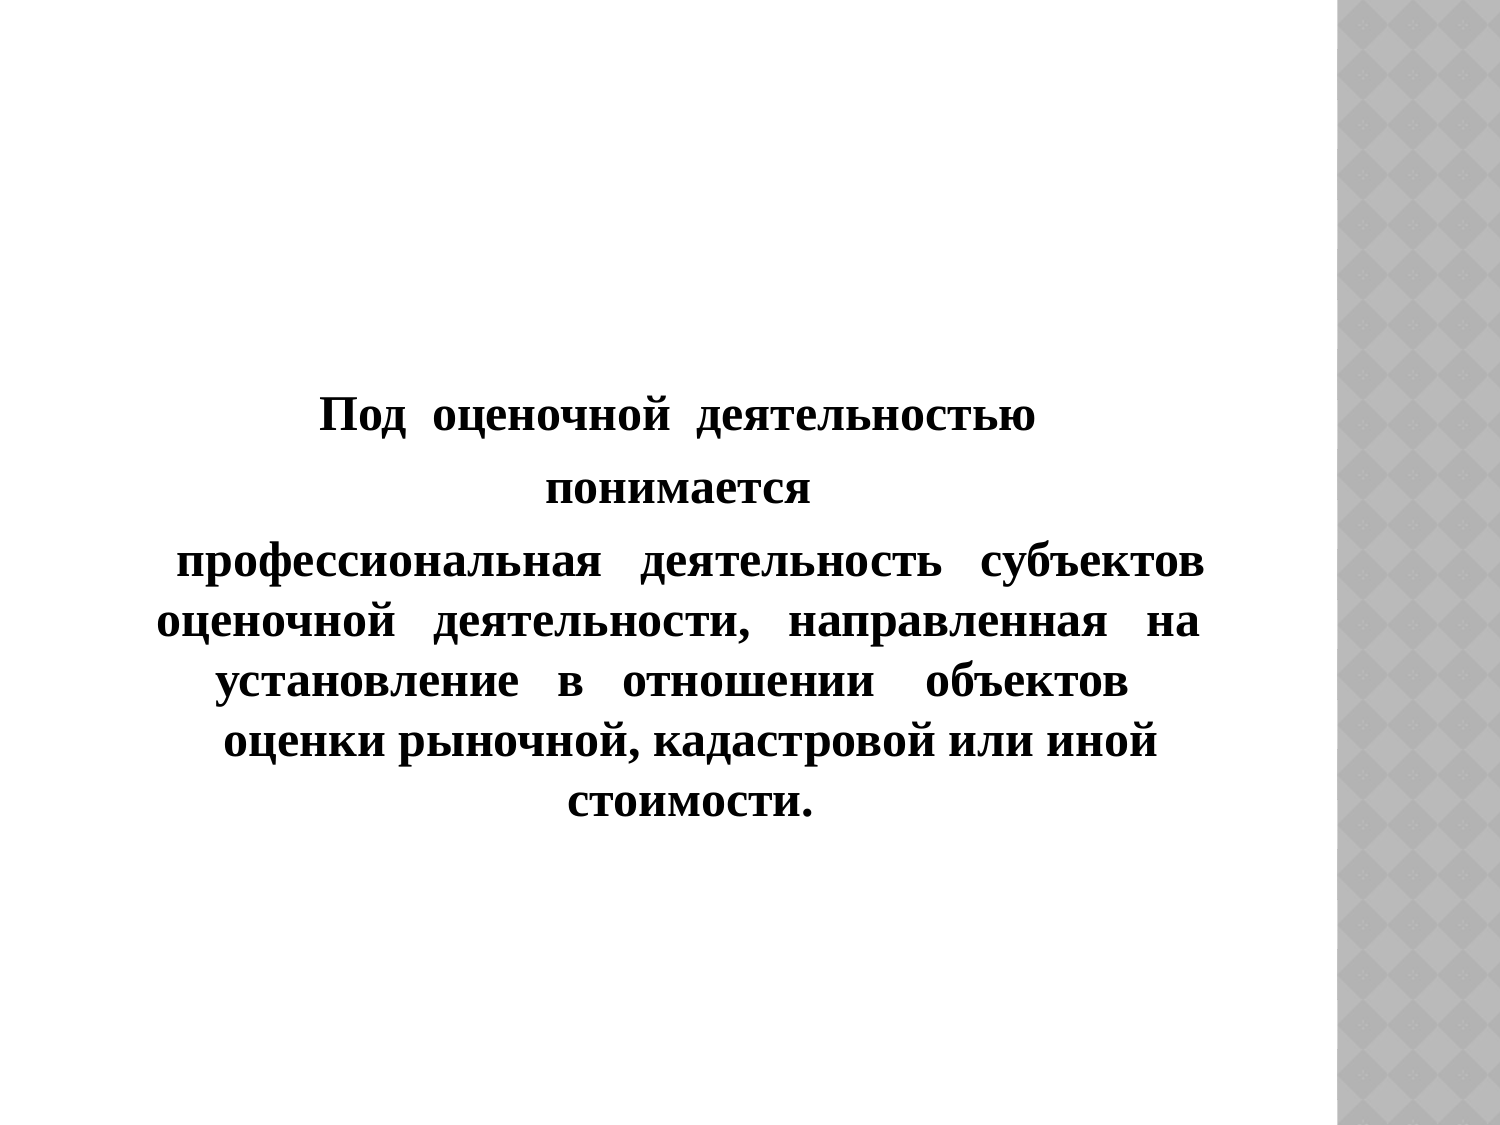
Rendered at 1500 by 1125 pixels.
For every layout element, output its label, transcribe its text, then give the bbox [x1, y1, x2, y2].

list Под оценочной деятельностью понимается профессиональная деятельность субъектов оценочной деятельности, направленная на установление в отношении объектов оценки рыночной, кадастровой или иной стоимости. [135, 373, 1247, 1000]
